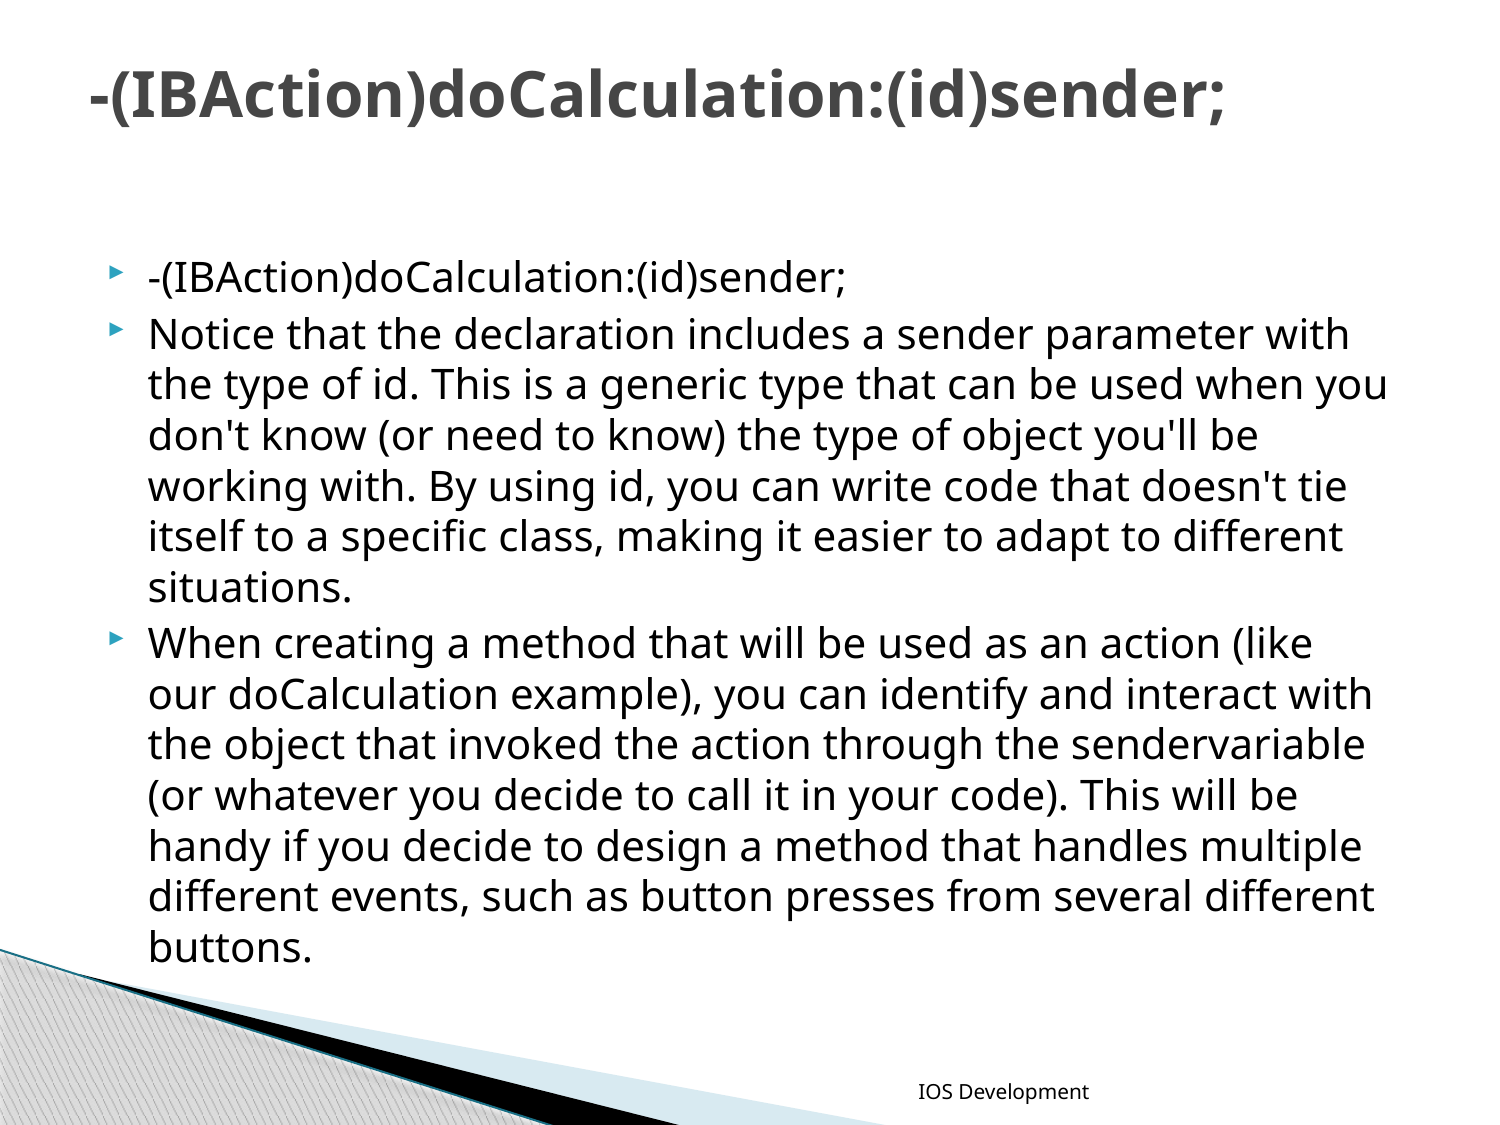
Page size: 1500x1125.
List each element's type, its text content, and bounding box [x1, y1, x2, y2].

footer IOS Development [718, 1051, 1105, 1112]
list -(IBAction)doCalculation:(id)sender; Notice that the declaration includes a sender parameter with the type of id. This is a generic type that can be used when you don't know (or need to know) the type of object you'll be working with. By using id, you can write code that doesn't tie itself to a specific class, making it easier to adapt to different situations. When creating a method that will be used as an action (like our doCalculation example), you can identify and interact with the object that invoked the action through the sendervariable (or whatever you decide to call it in your code). This will be handy if you decide to design a method that handles multiple different events, such as button presses from several different buttons. [75, 243, 1425, 986]
title -(IBAction)doCalculation:(id)sender; [75, 45, 1425, 233]
